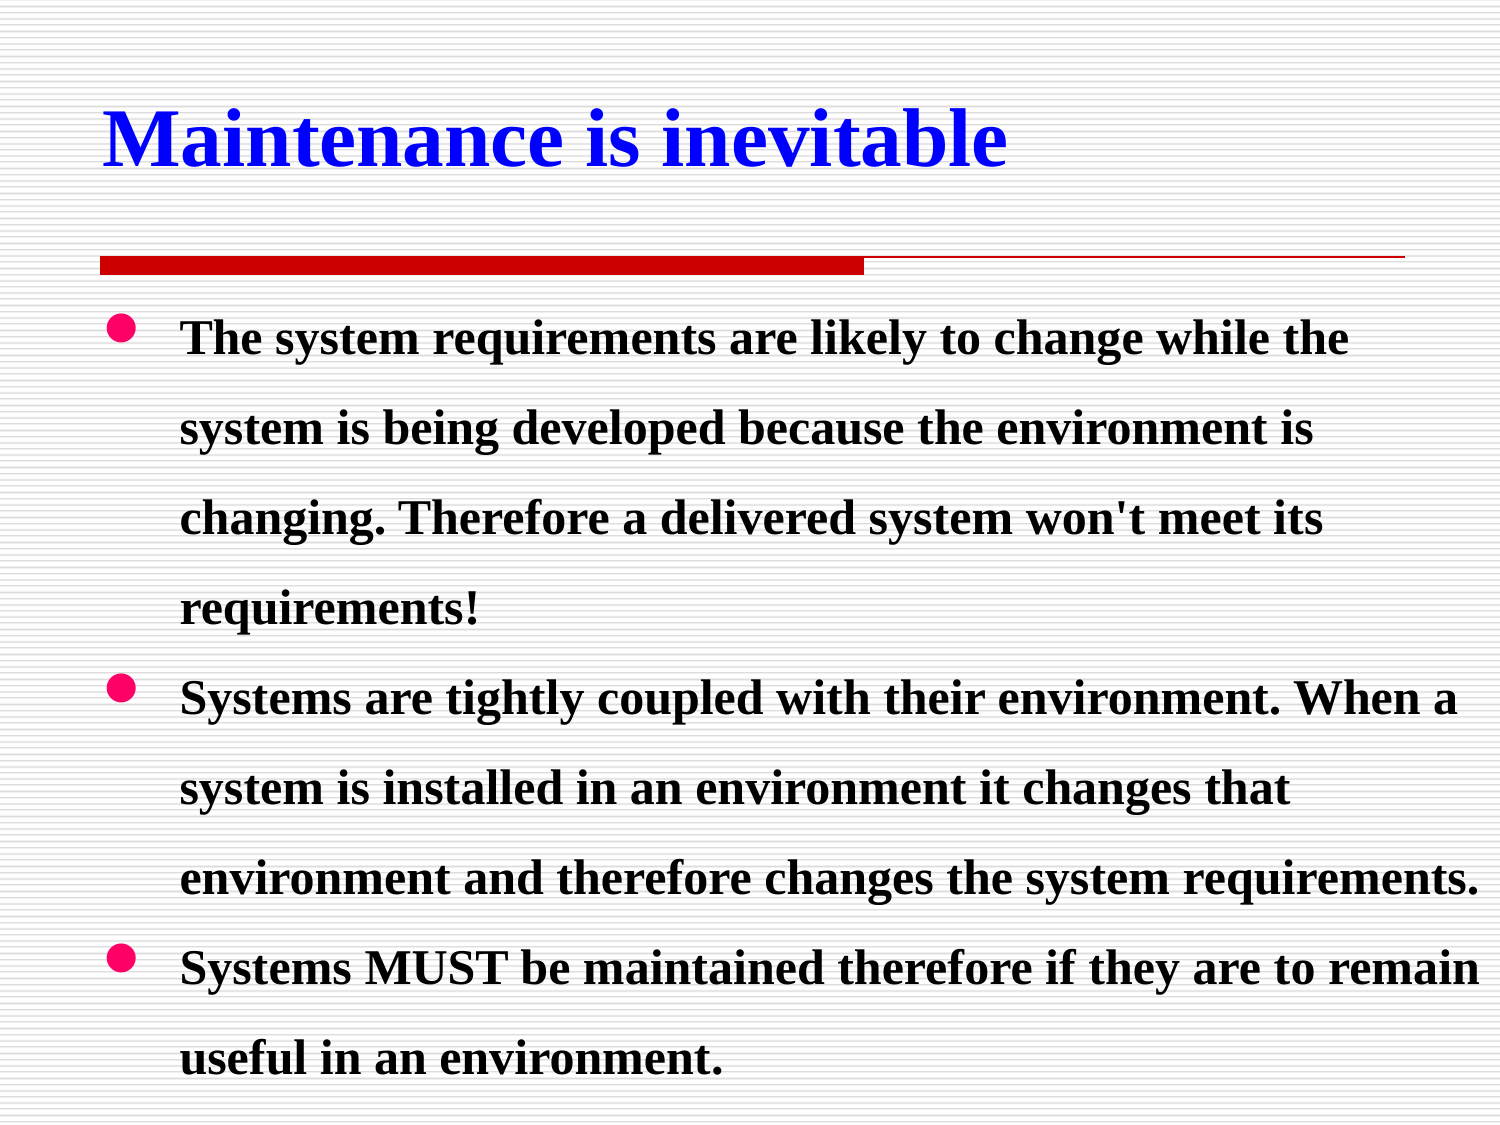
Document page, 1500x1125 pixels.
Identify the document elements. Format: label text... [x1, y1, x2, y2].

text_box Maintenance is inevitable [87, 53, 1363, 191]
picture [0, 0, 1500, 1125]
text_box The system requirements are likely to change while the system is being developed because the environment is changing. Therefore a delivered system won't meet its requirements! Systems are tightly coupled with their environment. When a system is installed in an environment it changes that environment and therefore changes the system requirements. Systems MUST be maintained therefore if they are to remain useful in an environment. [87, 267, 1500, 1102]
